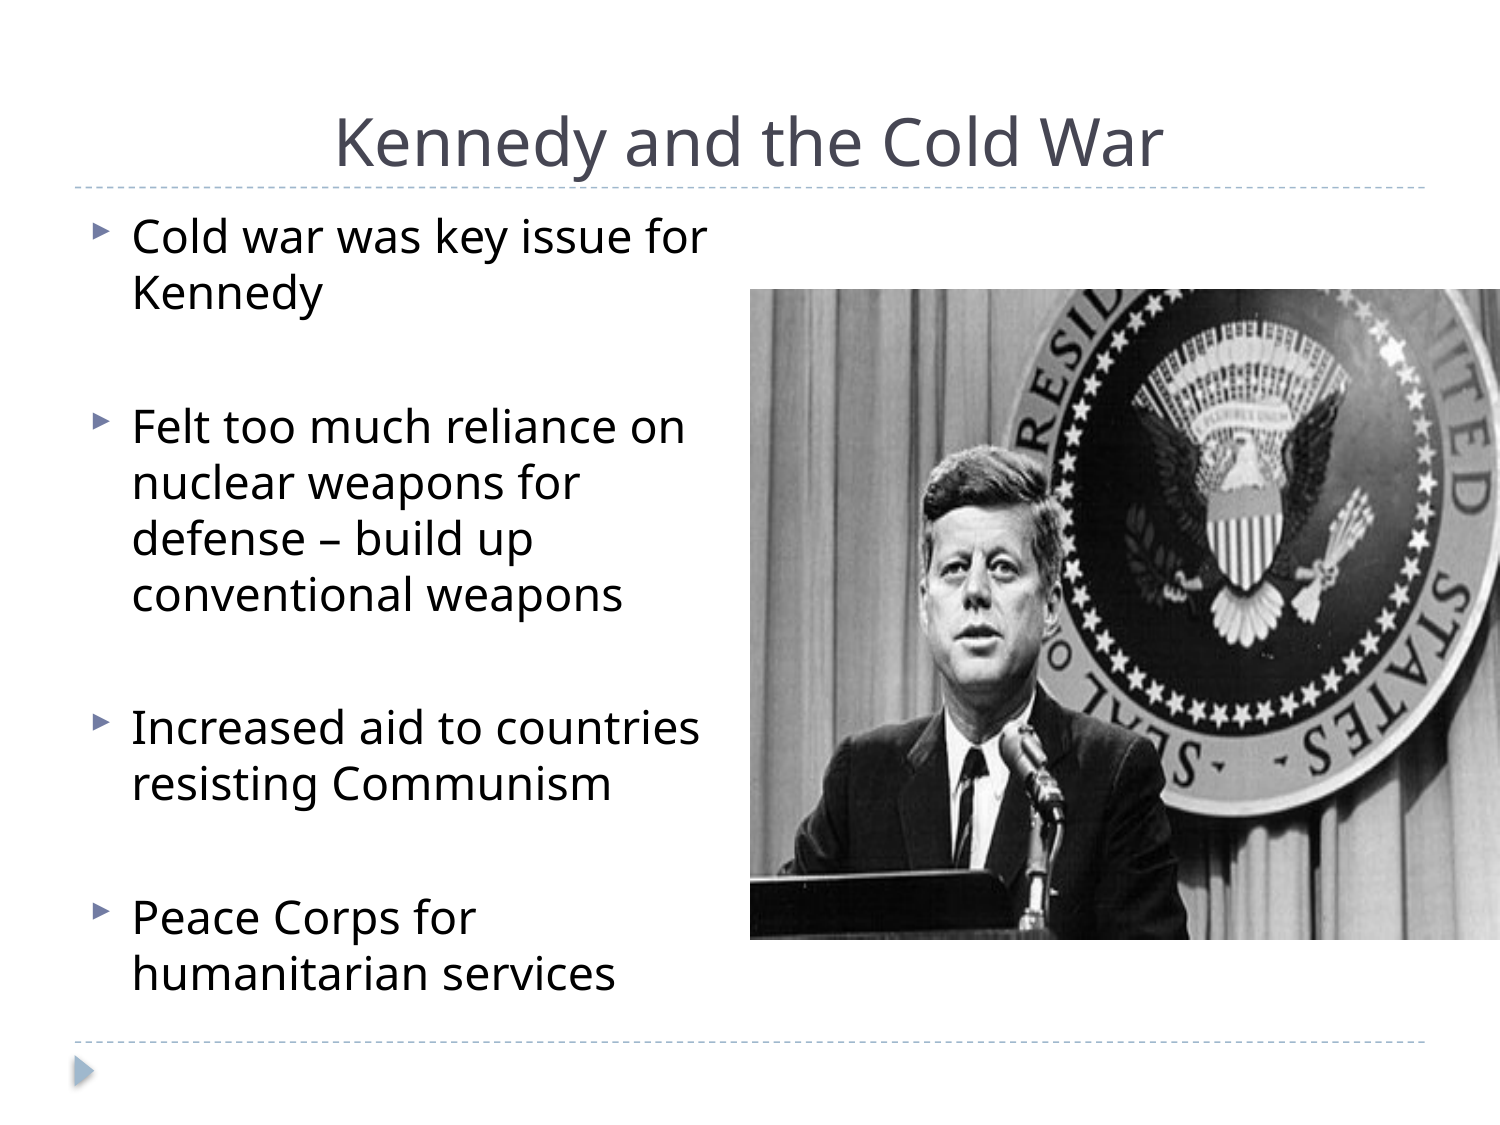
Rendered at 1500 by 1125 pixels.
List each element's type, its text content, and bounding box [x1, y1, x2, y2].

picture [750, 289, 1500, 941]
list Cold war was key issue for Kennedy Felt too much reliance on nuclear weapons for defense – build up conventional weapons Increased aid to countries resisting Communism Peace Corps for humanitarian services [75, 200, 738, 1010]
title Kennedy and the Cold War [75, 37, 1425, 188]
